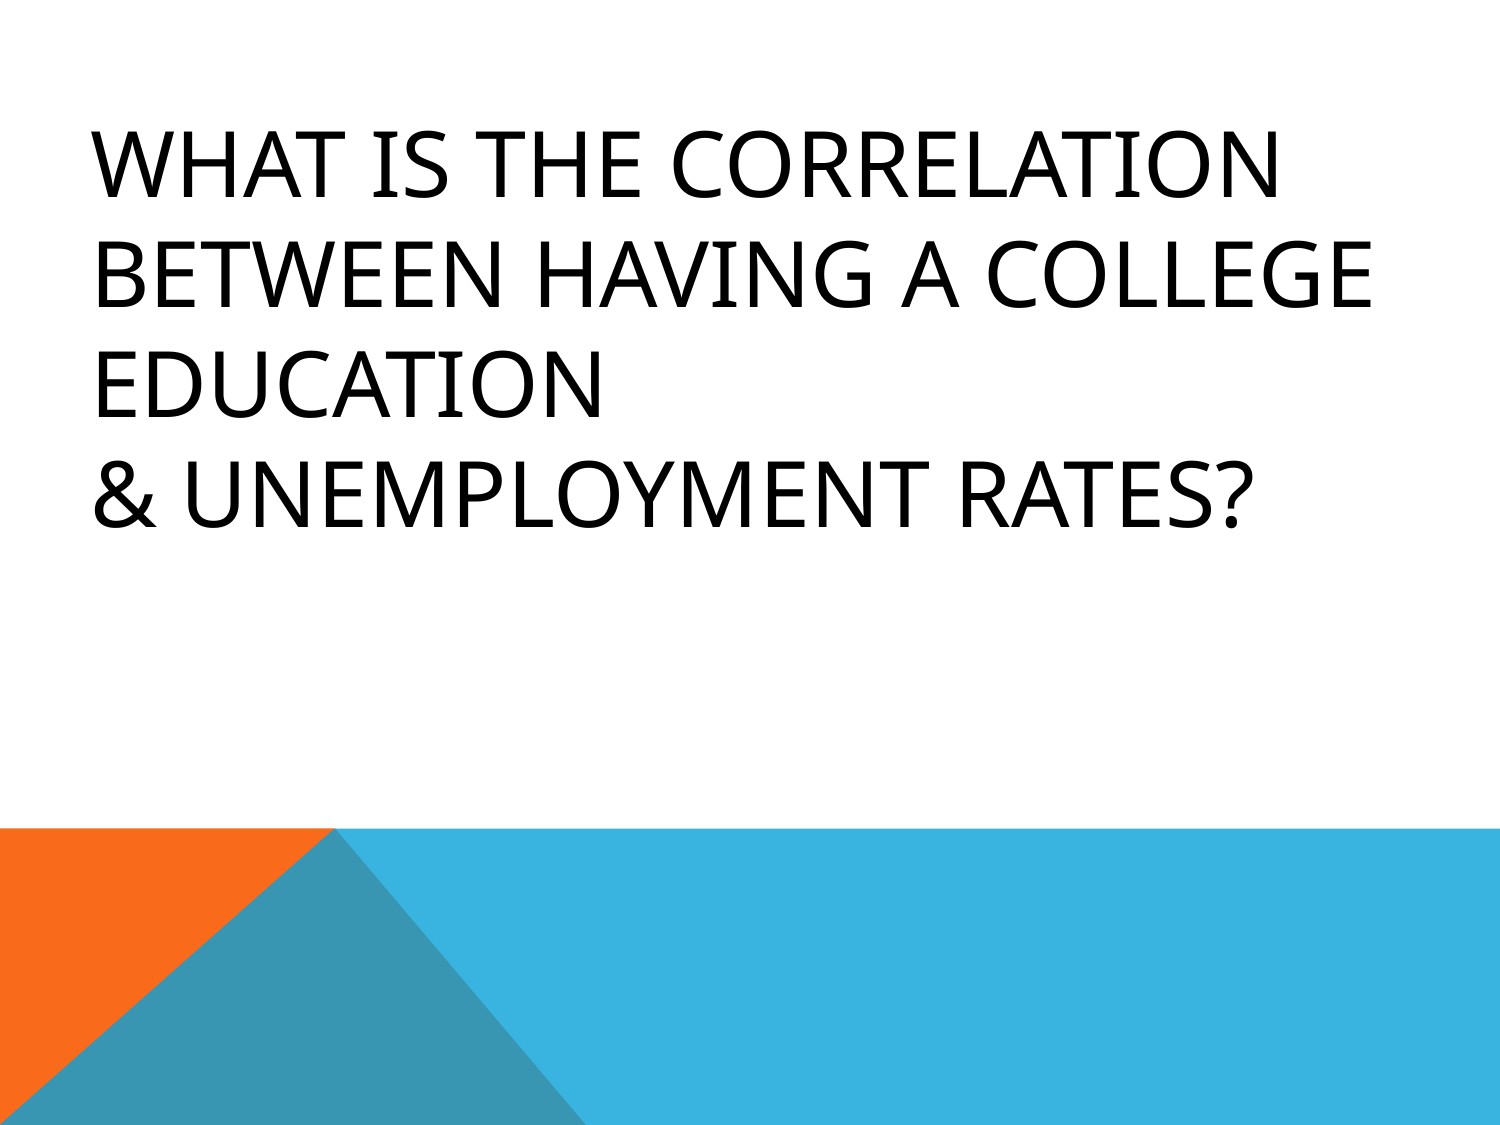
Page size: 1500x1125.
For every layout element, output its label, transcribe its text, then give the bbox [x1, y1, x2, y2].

title What is the Correlation between having a College Education & Unemployment Rates? [75, 287, 1425, 475]
